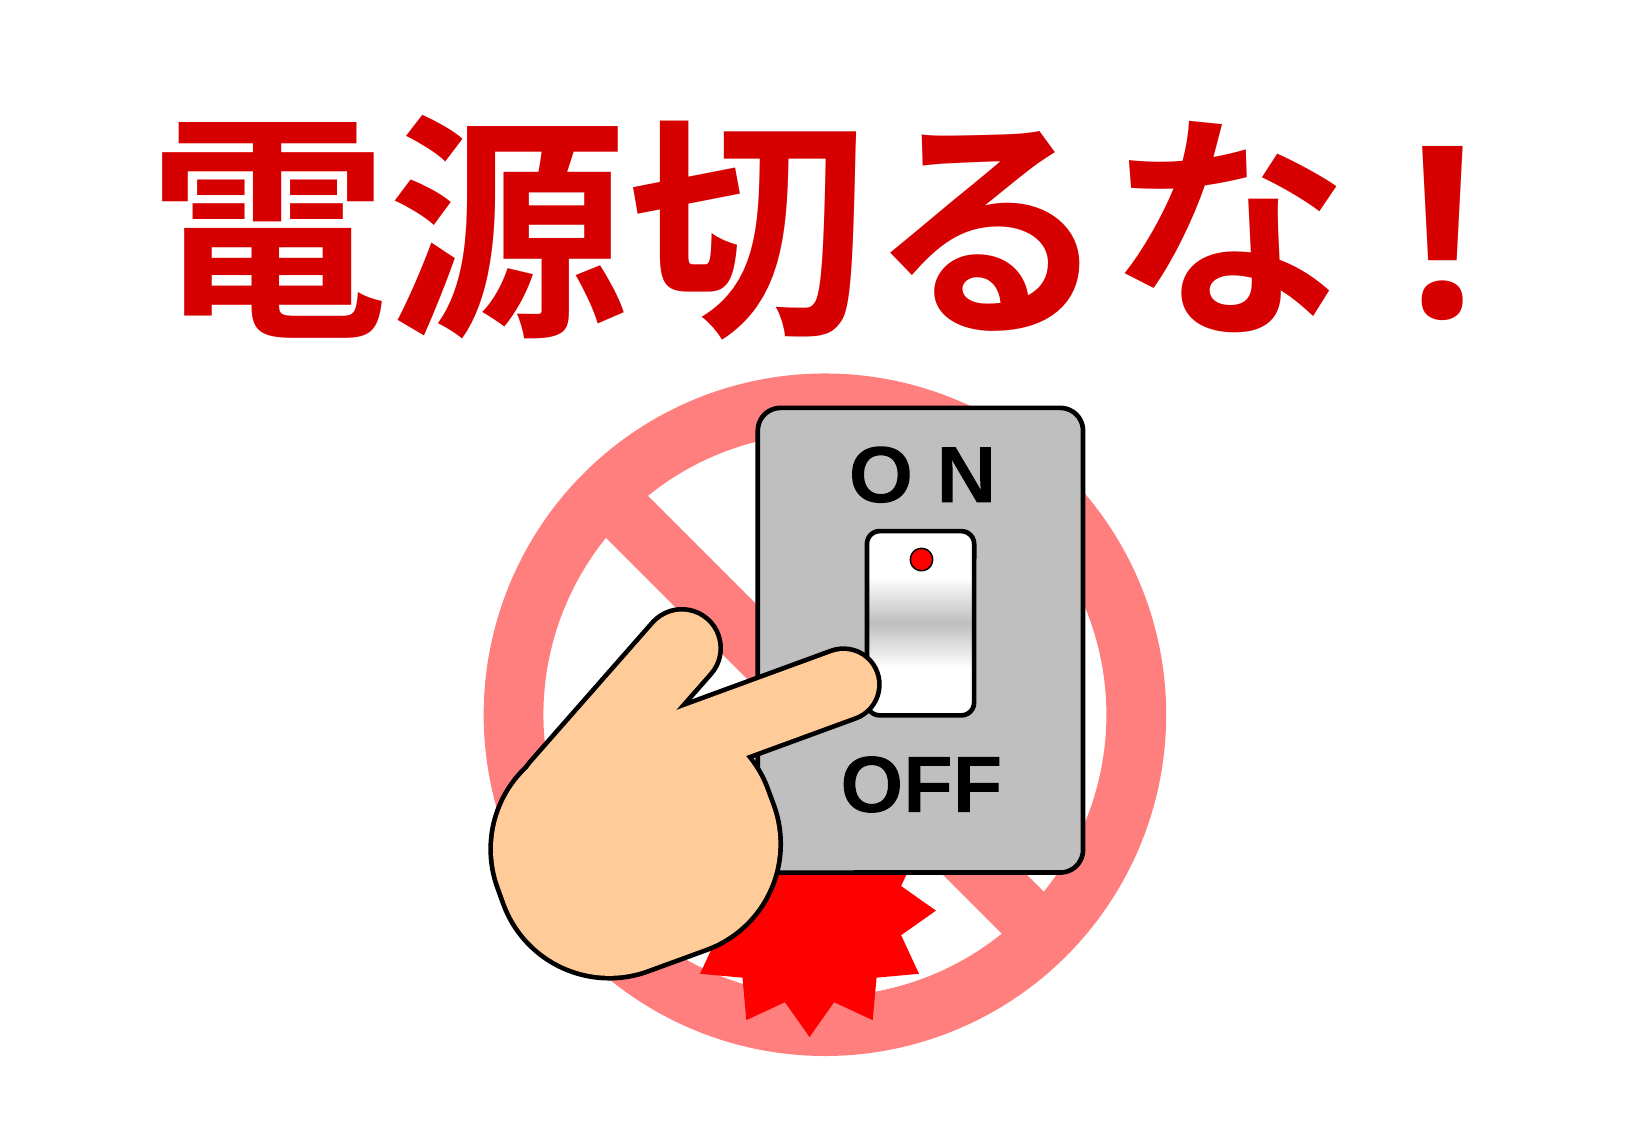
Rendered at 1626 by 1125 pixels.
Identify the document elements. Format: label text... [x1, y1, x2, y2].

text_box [481, 373, 1167, 1057]
text_box 電源切るな! [0, 70, 1625, 374]
